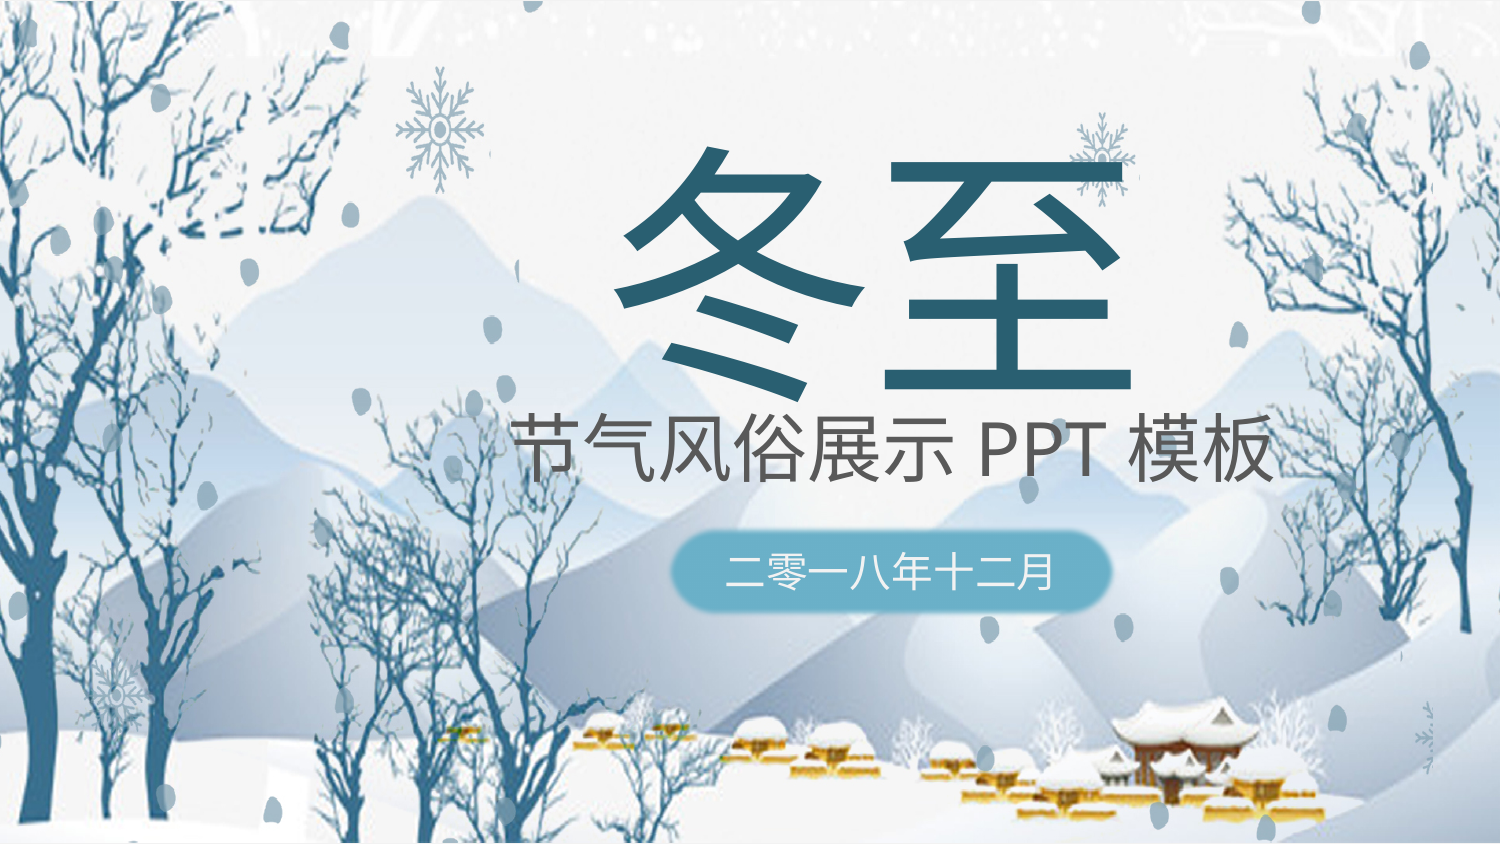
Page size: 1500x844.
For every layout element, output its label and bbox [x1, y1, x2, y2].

text_box [512, 393, 1271, 617]
picture [0, 1, 1500, 843]
